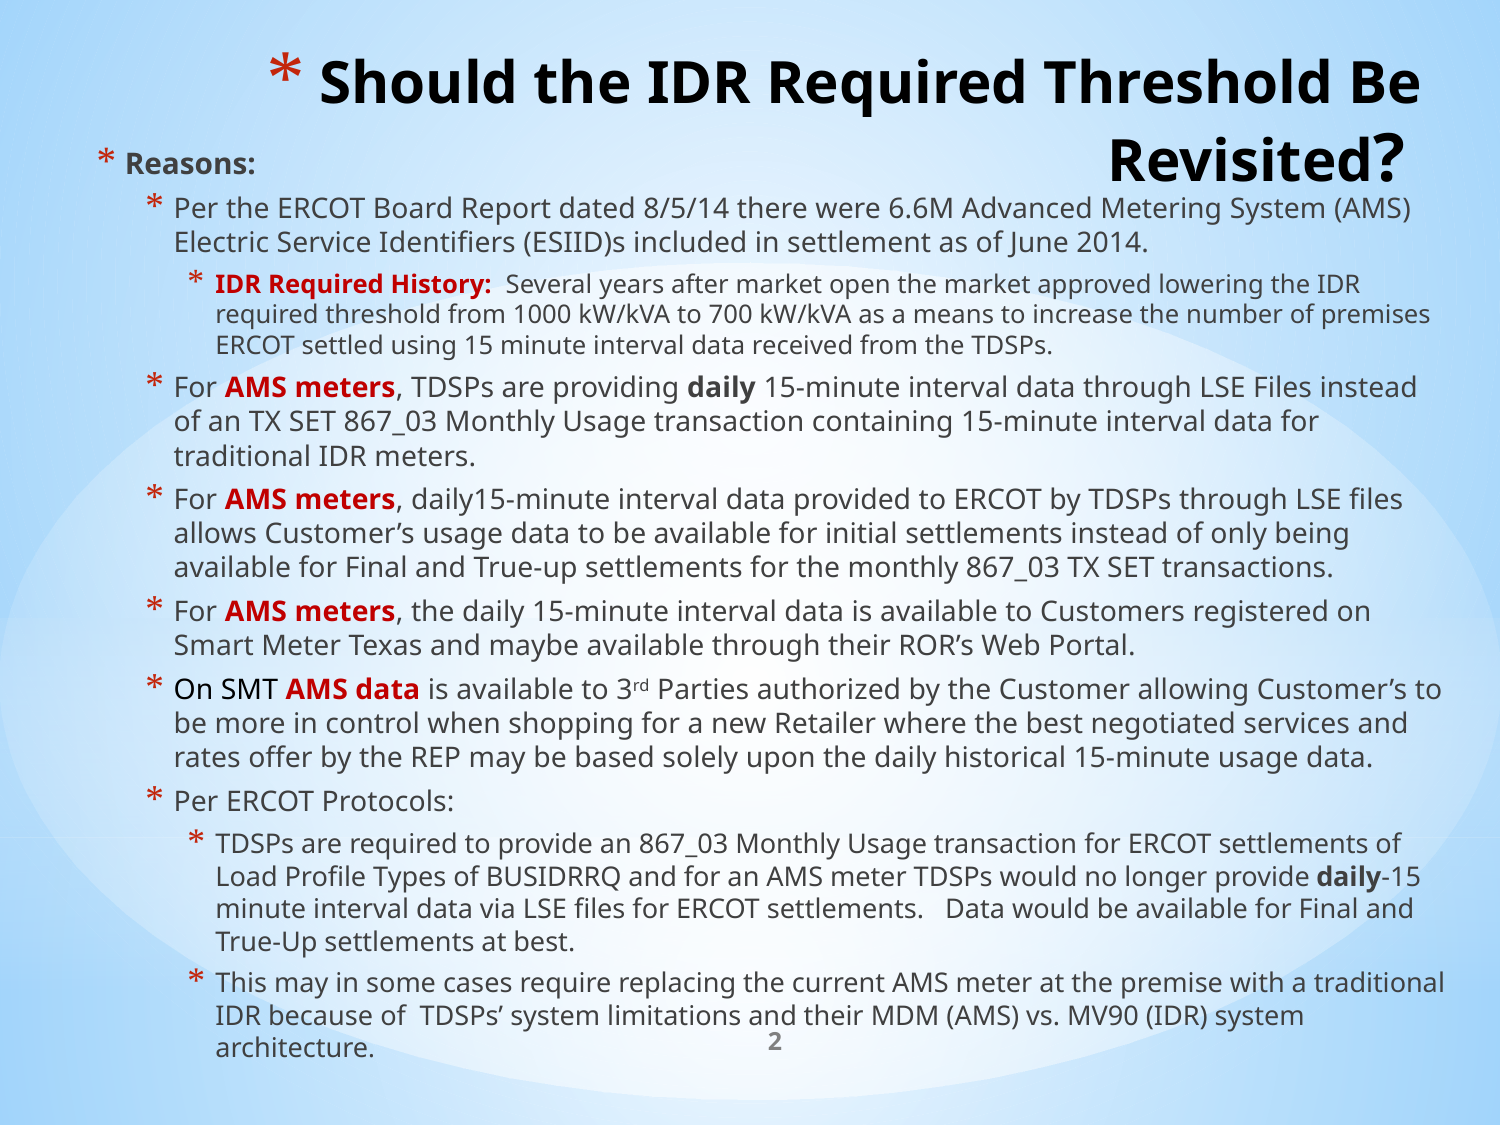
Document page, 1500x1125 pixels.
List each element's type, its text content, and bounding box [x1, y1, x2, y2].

slide_number 2 [624, 1012, 925, 1073]
list Reasons: Per the ERCOT Board Report dated 8/5/14 there were 6.6M Advanced Metering System (AMS) Electric Service Identifiers (ESIID)s included in settlement as of June 2014. IDR Required History: Several years after market open the market approved lowering the IDR required threshold from 1000 kW/kVA to 700 kW/kVA as a means to increase the number of premises ERCOT settled using 15 minute interval data received from the TDSPs. For AMS meters, TDSPs are providing daily 15-minute interval data through LSE Files instead of an TX SET 867_03 Monthly Usage transaction containing 15-minute interval data for traditional IDR meters. For AMS meters, daily15-minute interval data provided to ERCOT by TDSPs through LSE files allows Customer’s usage data to be available for initial settlements instead of only being available for Final and True-up settlements for the monthly 867_03 TX SET transactions. For AMS meters, the daily 15-minute interval data is available to Customers registered on Smart Meter Texas and maybe available through their ROR’s Web Portal. On SMT AMS data is available to 3rd Parties authorized by the Customer allowing Customer’s to be more in control when shopping for a new Retailer where the best negotiated services and rates offer by the REP may be based solely upon the daily historical 15-minute usage data. Per ERCOT Protocols: TDSPs are required to provide an 867_03 Monthly Usage transaction for ERCOT settlements of Load Profile Types of BUSIDRRQ and for an AMS meter TDSPs would no longer provide daily-15 minute interval data via LSE files for ERCOT settlements. Data would be available for Final and True-Up settlements at best. This may in some cases require replacing the current AMS meter at the premise with a traditional IDR because of TDSPs’ system limitations and their MDM (AMS) vs. MV90 (IDR) system architecture. [75, 137, 1463, 1088]
title Should the IDR Required Threshold Be Revisited? [12, 37, 1438, 200]
